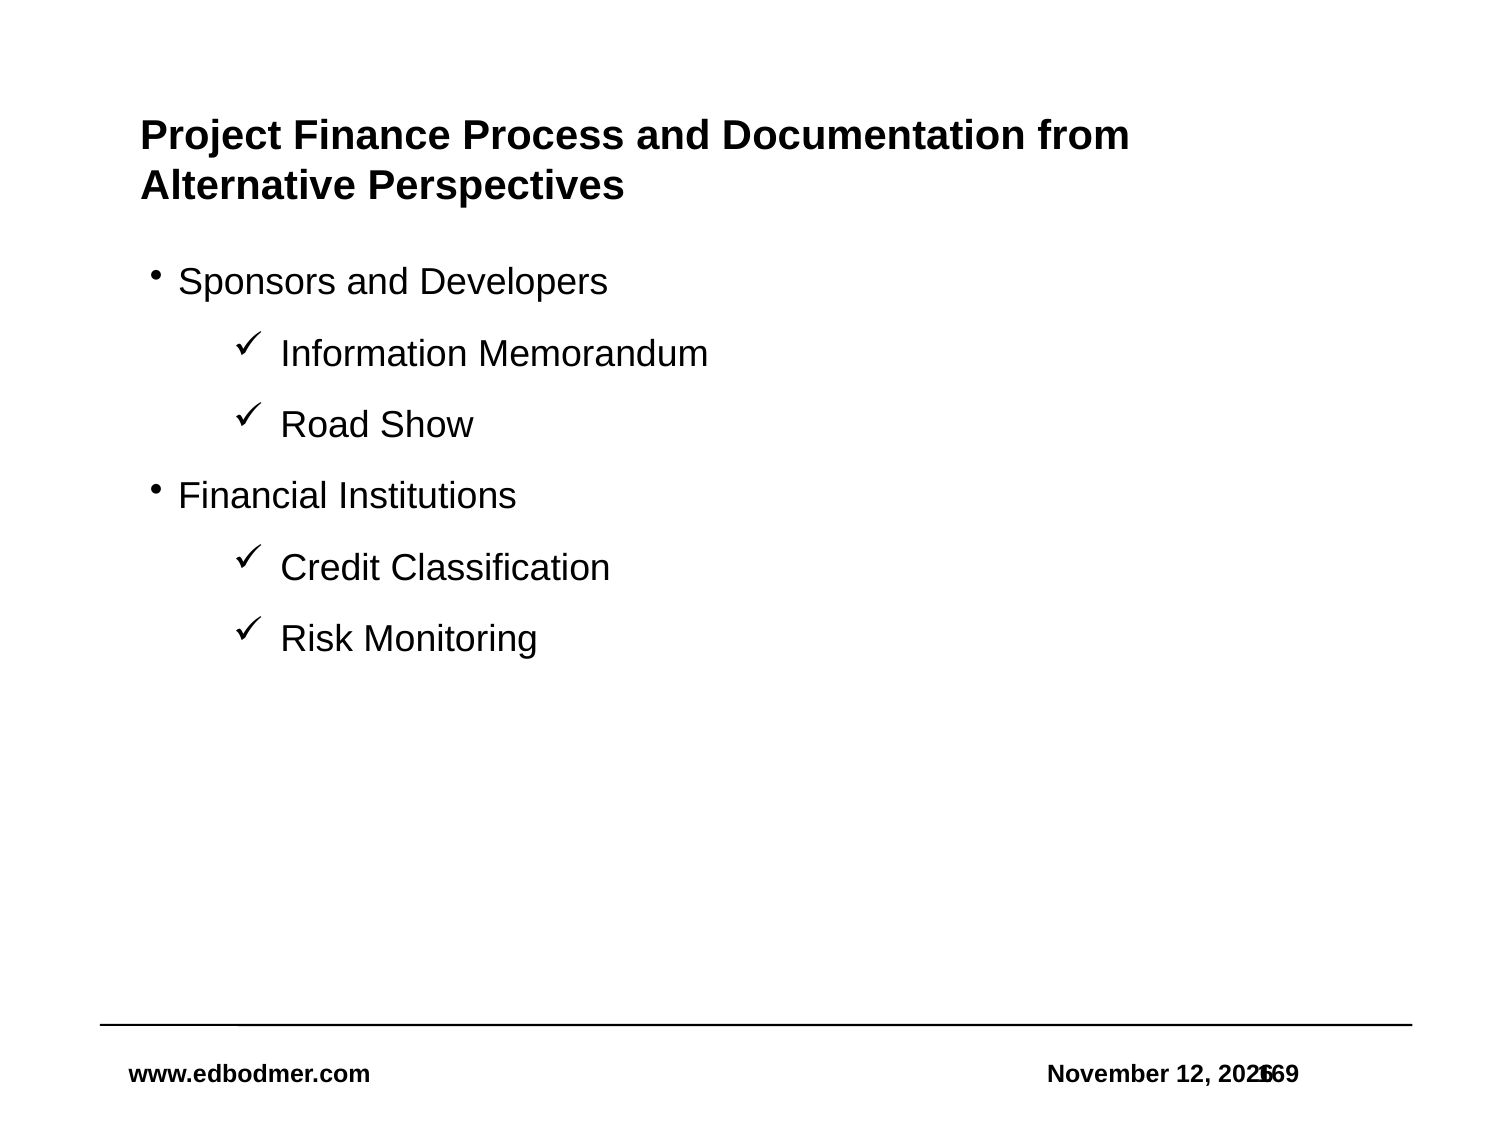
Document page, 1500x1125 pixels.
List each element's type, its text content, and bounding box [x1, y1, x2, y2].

title Project Finance Process and Documentation from Alternative Perspectives [124, 99, 1288, 226]
list Sponsors and Developers Information Memorandum Road Show Financial Institutions Credit Classification Risk Monitoring [124, 249, 1376, 1001]
